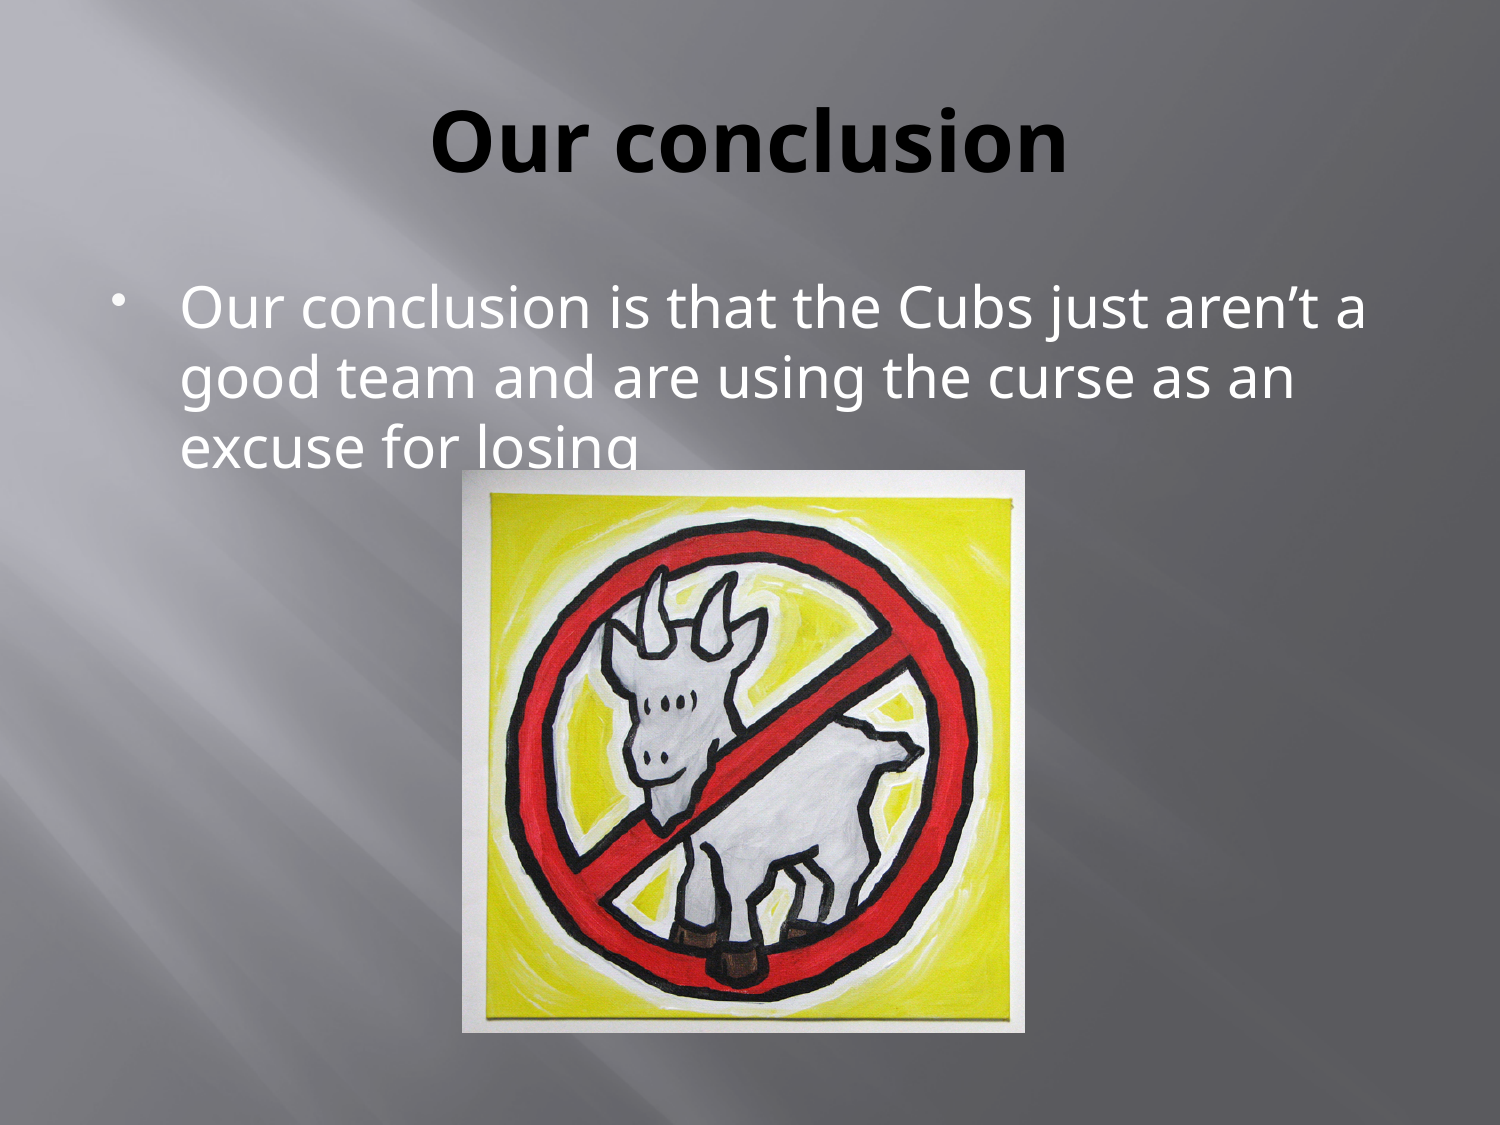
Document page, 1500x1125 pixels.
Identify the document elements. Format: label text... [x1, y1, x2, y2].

title Our conclusion [75, 45, 1425, 233]
picture [462, 470, 1026, 1034]
list Our conclusion is that the Cubs just aren’t a good team and are using the curse as an excuse for losing [75, 262, 1425, 538]
